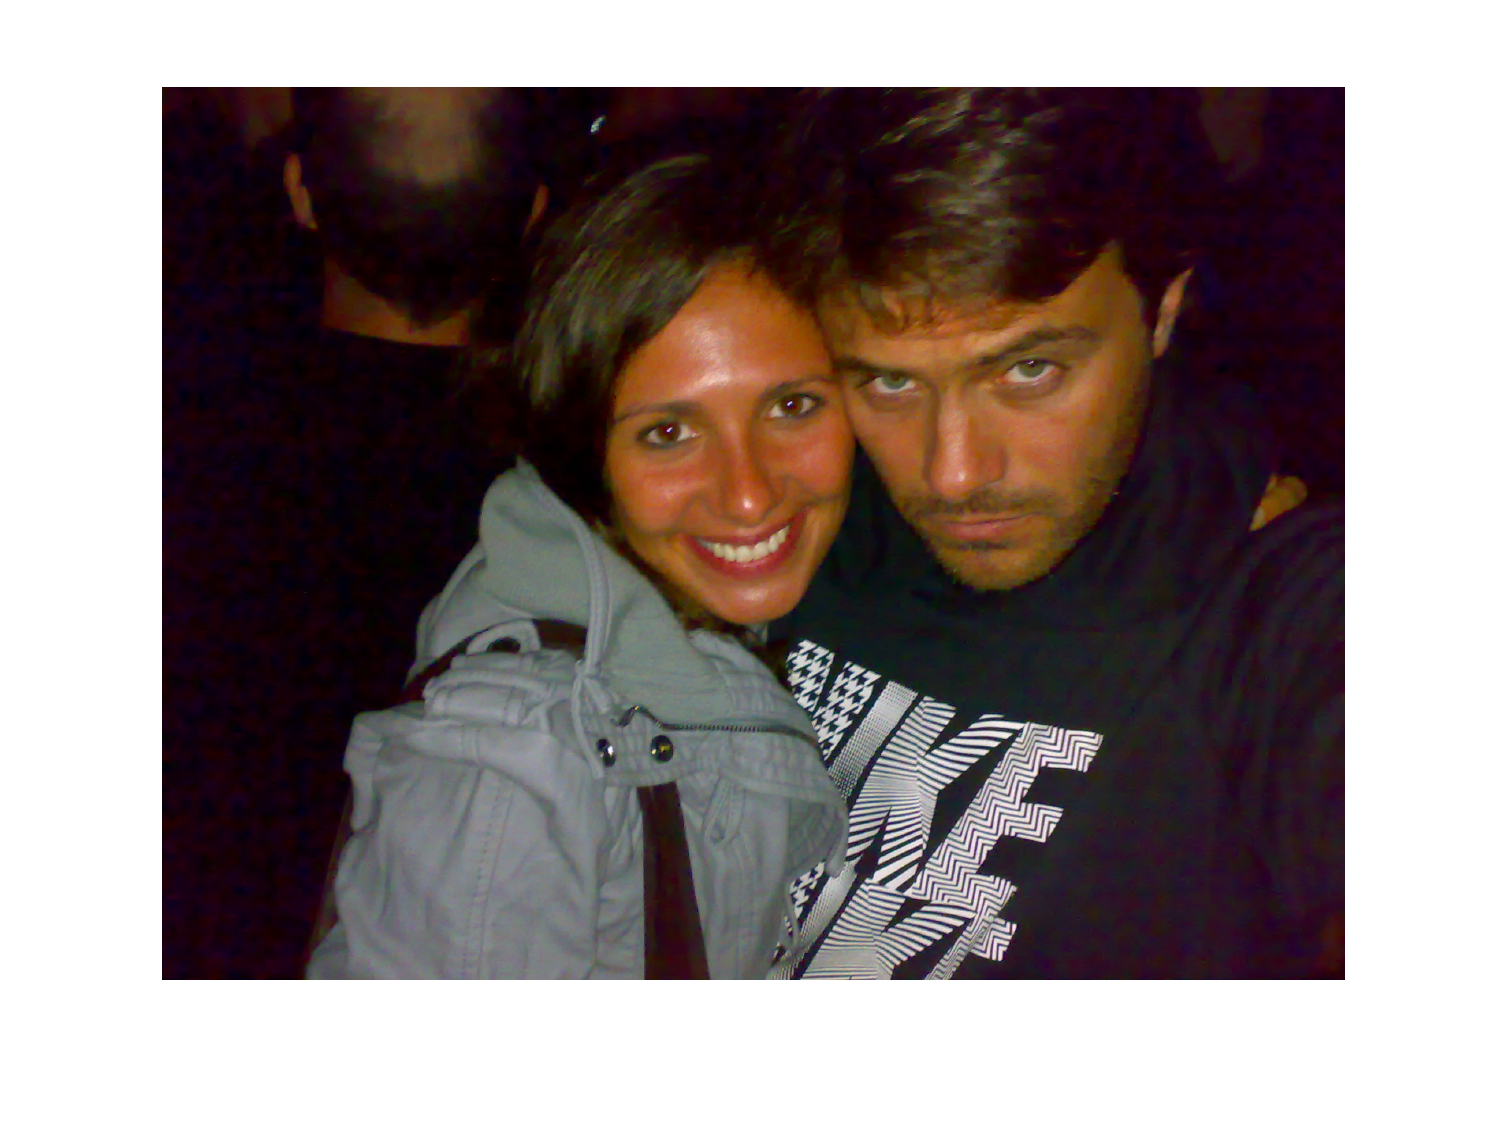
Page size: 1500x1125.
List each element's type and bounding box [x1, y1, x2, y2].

list [162, 87, 1346, 981]
